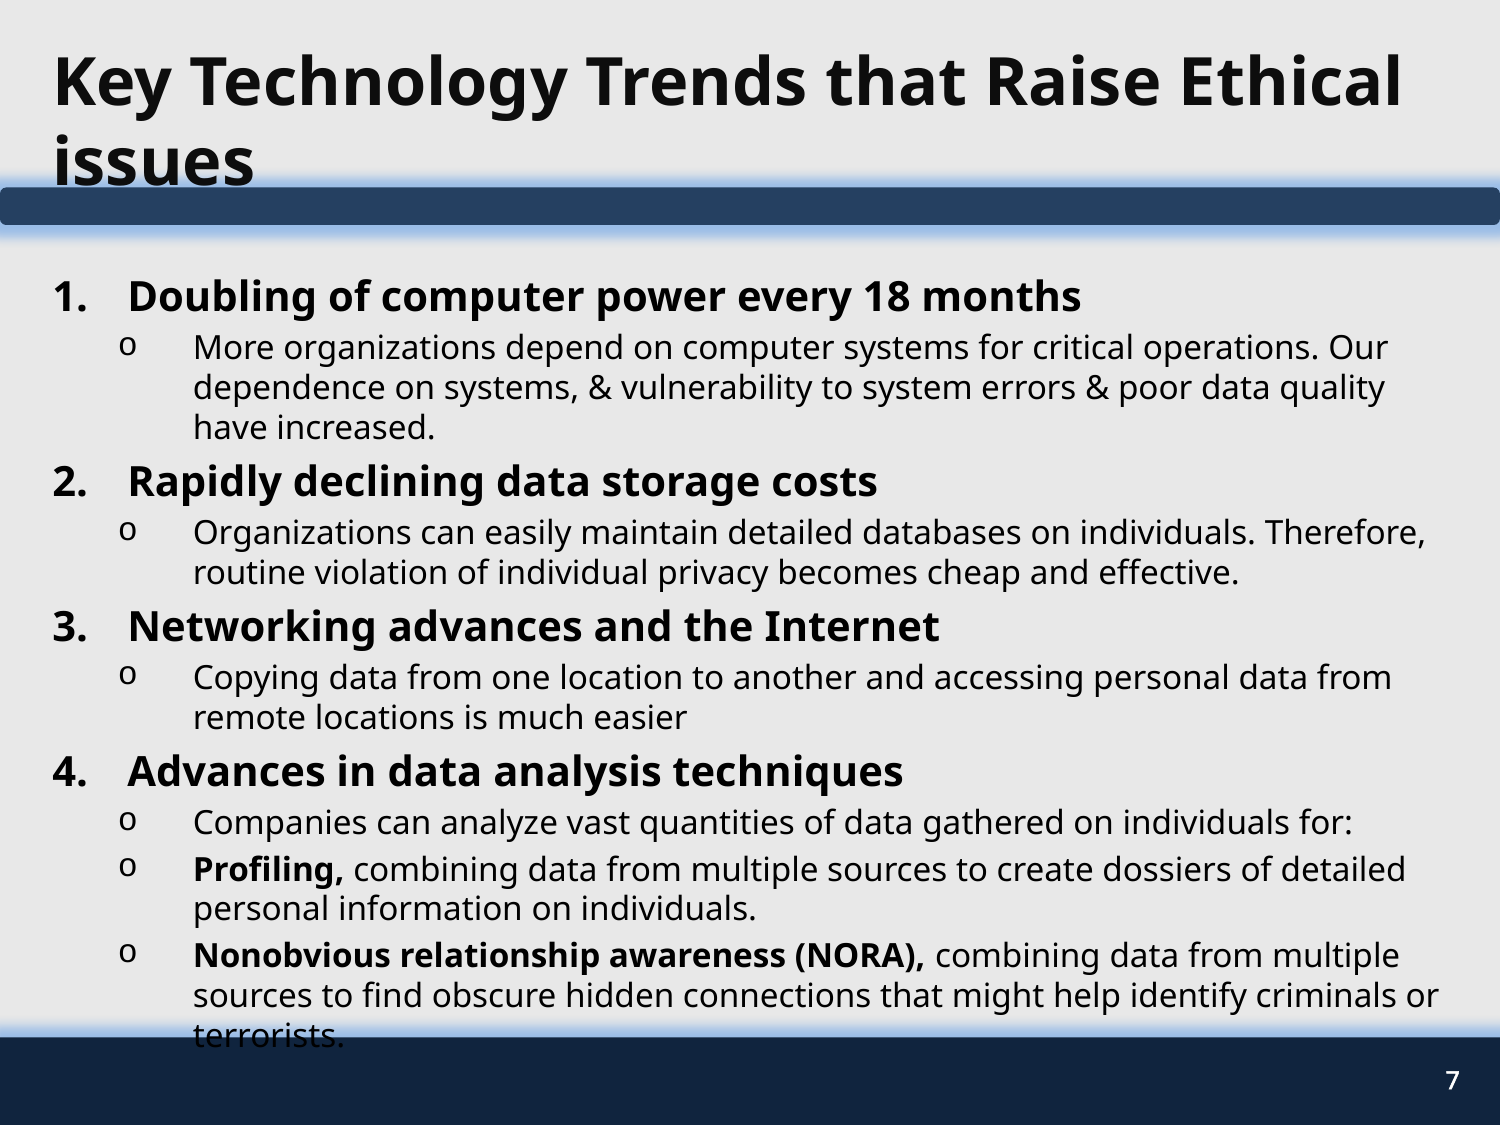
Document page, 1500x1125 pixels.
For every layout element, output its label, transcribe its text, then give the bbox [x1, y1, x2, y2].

title Key Technology Trends that Raise Ethical issues [37, 62, 1426, 176]
list Doubling of computer power every 18 months More organizations depend on computer systems for critical operations. Our dependence on systems, & vulnerability to system errors & poor data quality have increased. Rapidly declining data storage costs Organizations can easily maintain detailed databases on individuals. Therefore, routine violation of individual privacy becomes cheap and effective. Networking advances and the Internet Copying data from one location to another and accessing personal data from remote locations is much easier Advances in data analysis techniques Companies can analyze vast quantities of data gathered on individuals for: Profiling, combining data from multiple sources to create dossiers of detailed personal information on individuals. Nonobvious relationship awareness (NORA), combining data from multiple sources to find obscure hidden connections that might help identify criminals or terrorists. [37, 262, 1475, 1013]
slide_number 7 [1412, 1050, 1475, 1113]
